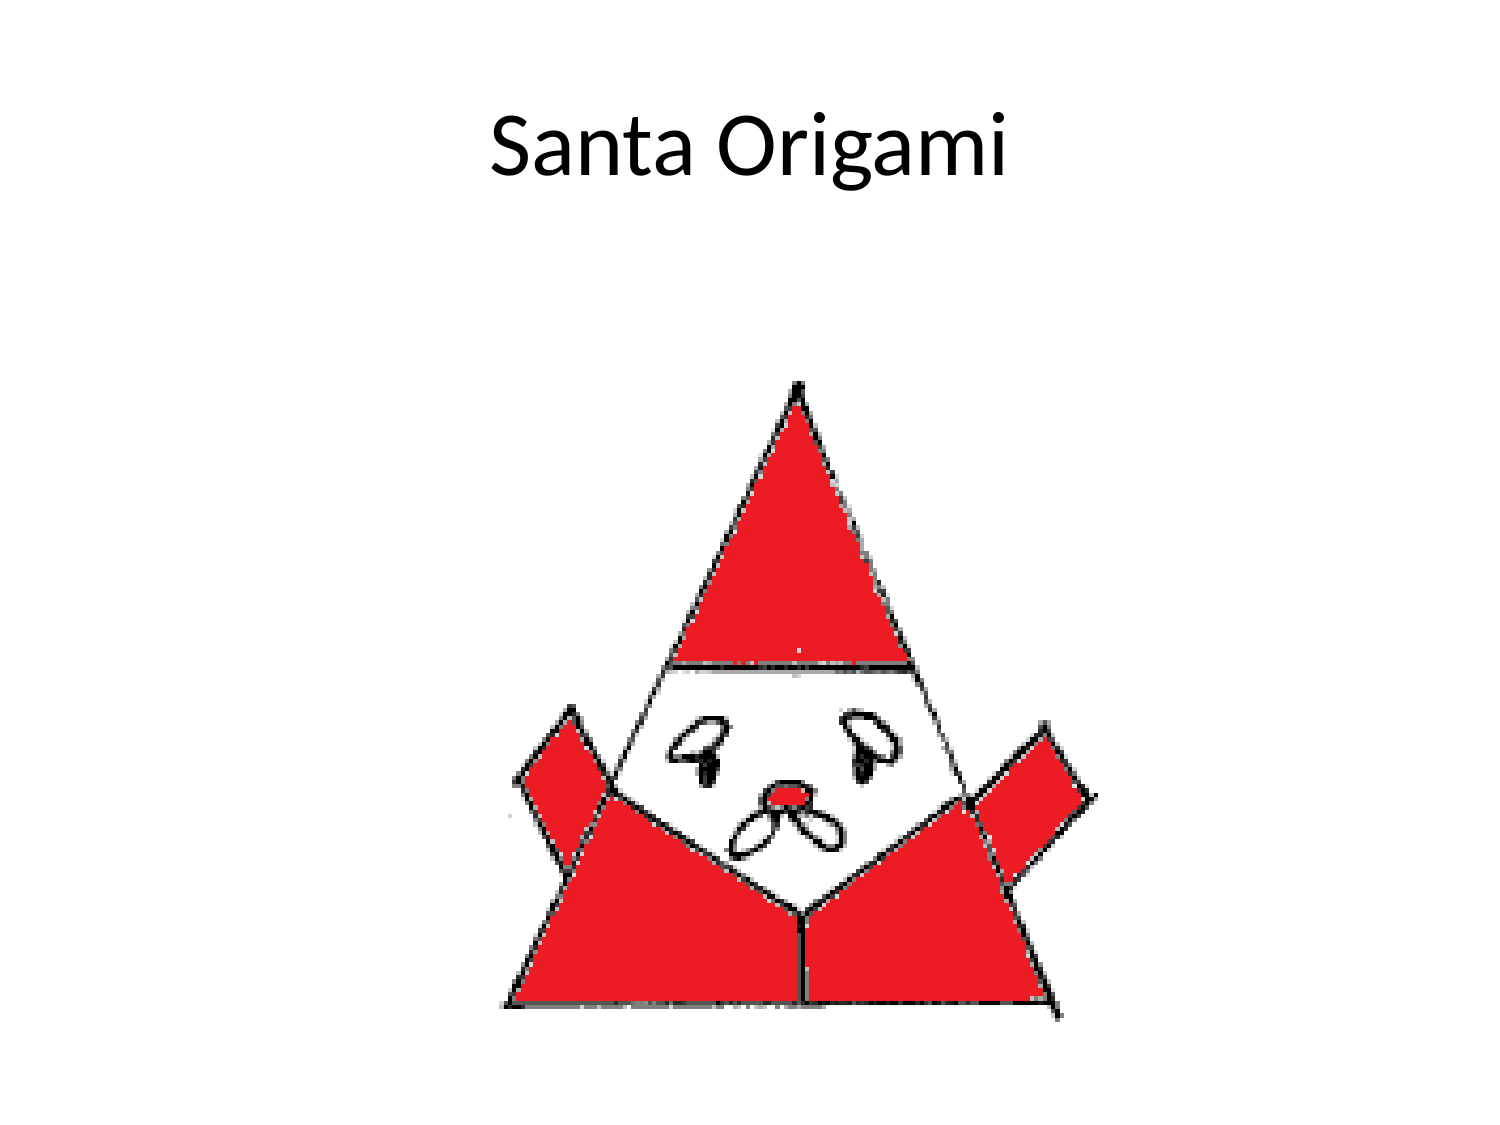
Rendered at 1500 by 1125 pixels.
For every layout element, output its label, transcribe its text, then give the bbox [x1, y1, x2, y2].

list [466, 373, 1128, 1035]
title Santa Origami [75, 45, 1425, 233]
